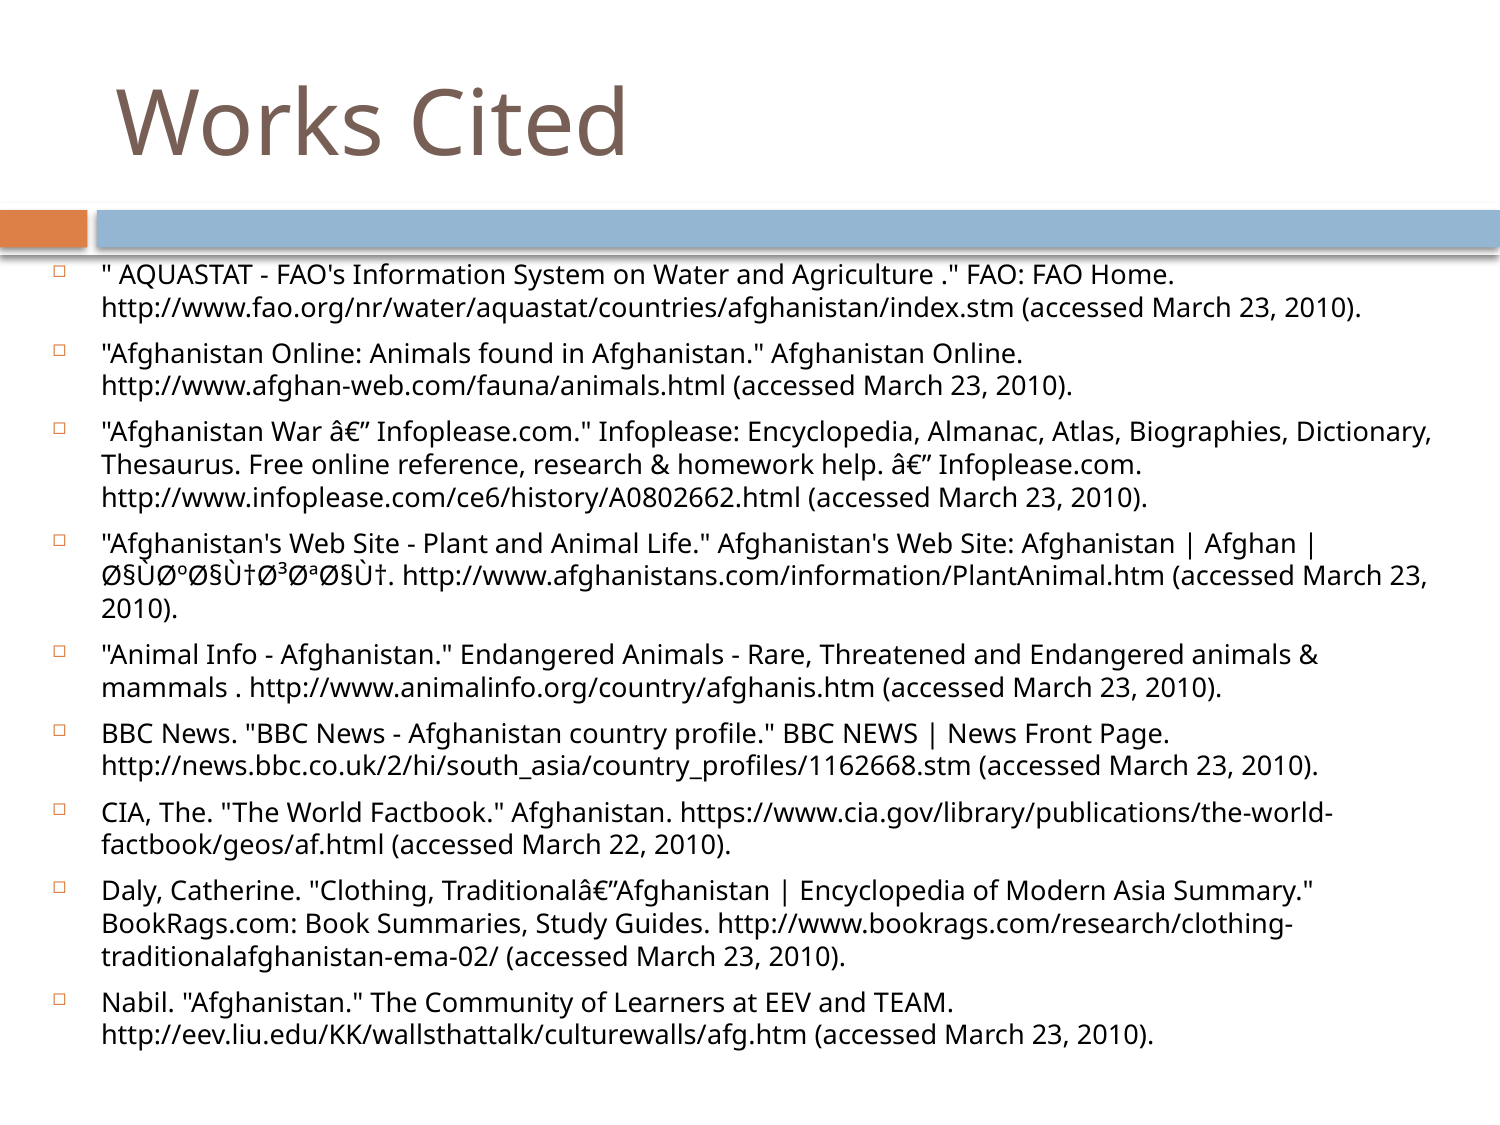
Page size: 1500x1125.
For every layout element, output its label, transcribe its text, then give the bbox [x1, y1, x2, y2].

list " AQUASTAT - FAO's Information System on Water and Agriculture ." FAO: FAO Home. http://www.fao.org/nr/water/aquastat/countries/afghanistan/index.stm (accessed March 23, 2010). "Afghanistan Online: Animals found in Afghanistan." Afghanistan Online. http://www.afghan-web.com/fauna/animals.html (accessed March 23, 2010). "Afghanistan War â€” Infoplease.com." Infoplease: Encyclopedia, Almanac, Atlas, Biographies, Dictionary, Thesaurus. Free online reference, research & homework help. â€” Infoplease.com. http://www.infoplease.com/ce6/history/A0802662.html (accessed March 23, 2010). "Afghanistan's Web Site - Plant and Animal Life." Afghanistan's Web Site: Afghanistan | Afghan | Ø§ÙØºØ§Ù†Ø³ØªØ§Ù†. http://www.afghanistans.com/information/PlantAnimal.htm (accessed March 23, 2010). "Animal Info - Afghanistan." Endangered Animals - Rare, Threatened and Endangered animals & mammals . http://www.animalinfo.org/country/afghanis.htm (accessed March 23, 2010). BBC News. "BBC News - Afghanistan country profile." BBC NEWS | News Front Page. http://news.bbc.co.uk/2/hi/south_asia/country_profiles/1162668.stm (accessed March 23, 2010). CIA, The. "The World Factbook." Afghanistan. https://www.cia.gov/library/publications/the-world-factbook/geos/af.html (accessed March 22, 2010). Daly, Catherine. "Clothing, Traditionalâ€”Afghanistan | Encyclopedia of Modern Asia Summary." BookRags.com: Book Summaries, Study Guides. http://www.bookrags.com/research/clothing-traditionalafghanistan-ema-02/ (accessed March 23, 2010). Nabil. "Afghanistan." The Community of Learners at EEV and TEAM. http://eev.liu.edu/KK/wallsthattalk/culturewalls/afg.htm (accessed March 23, 2010). [37, 249, 1463, 1063]
title Works Cited [100, 37, 1438, 200]
